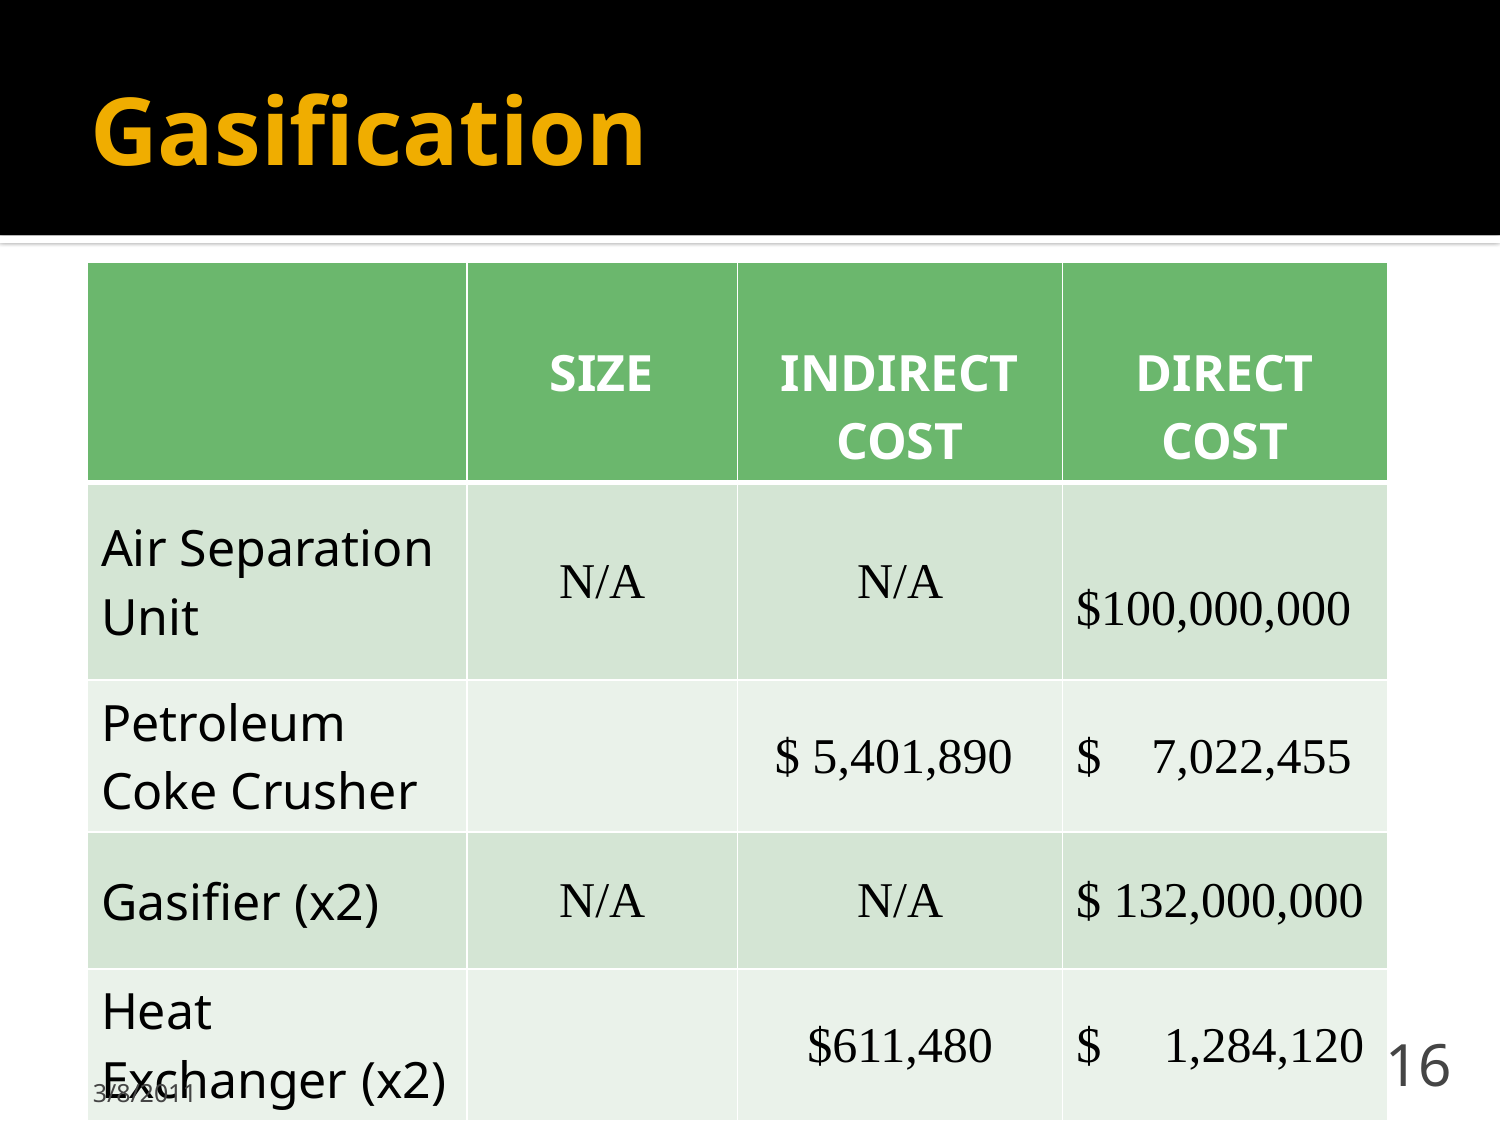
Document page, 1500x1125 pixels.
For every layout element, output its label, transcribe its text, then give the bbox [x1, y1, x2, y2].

table_cell [468, 970, 737, 1120]
table_cell $ 7,022,455 [1063, 681, 1387, 831]
table_cell $ 5,401,890 [738, 681, 1062, 831]
table_cell Petroleum Coke Crusher [88, 681, 466, 831]
table_header INDIRECT COST [738, 263, 1062, 480]
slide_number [75, 1062, 425, 1108]
slide_number 16 [1345, 1062, 1467, 1108]
title Gasification [75, 25, 1425, 231]
table_cell Air Separation Unit [88, 485, 466, 679]
table_cell Heat Exchanger (x2) [88, 970, 466, 1120]
table_cell $611,480 [738, 970, 1062, 1120]
table_cell N/A [468, 833, 737, 968]
table_header SIZE [468, 263, 737, 480]
table_header [88, 263, 466, 480]
table_cell [468, 681, 737, 831]
table_cell N/A [738, 833, 1062, 968]
table_cell N/A [468, 485, 737, 679]
table_header DIRECT COST [1063, 263, 1387, 480]
table_cell $ 1,284,120 [1063, 970, 1387, 1120]
table_cell Gasifier (x2) [88, 833, 466, 968]
table_cell $ 132,000,000 [1063, 833, 1387, 968]
table_cell $100,000,000 [1063, 485, 1387, 679]
table_cell N/A [738, 485, 1062, 679]
